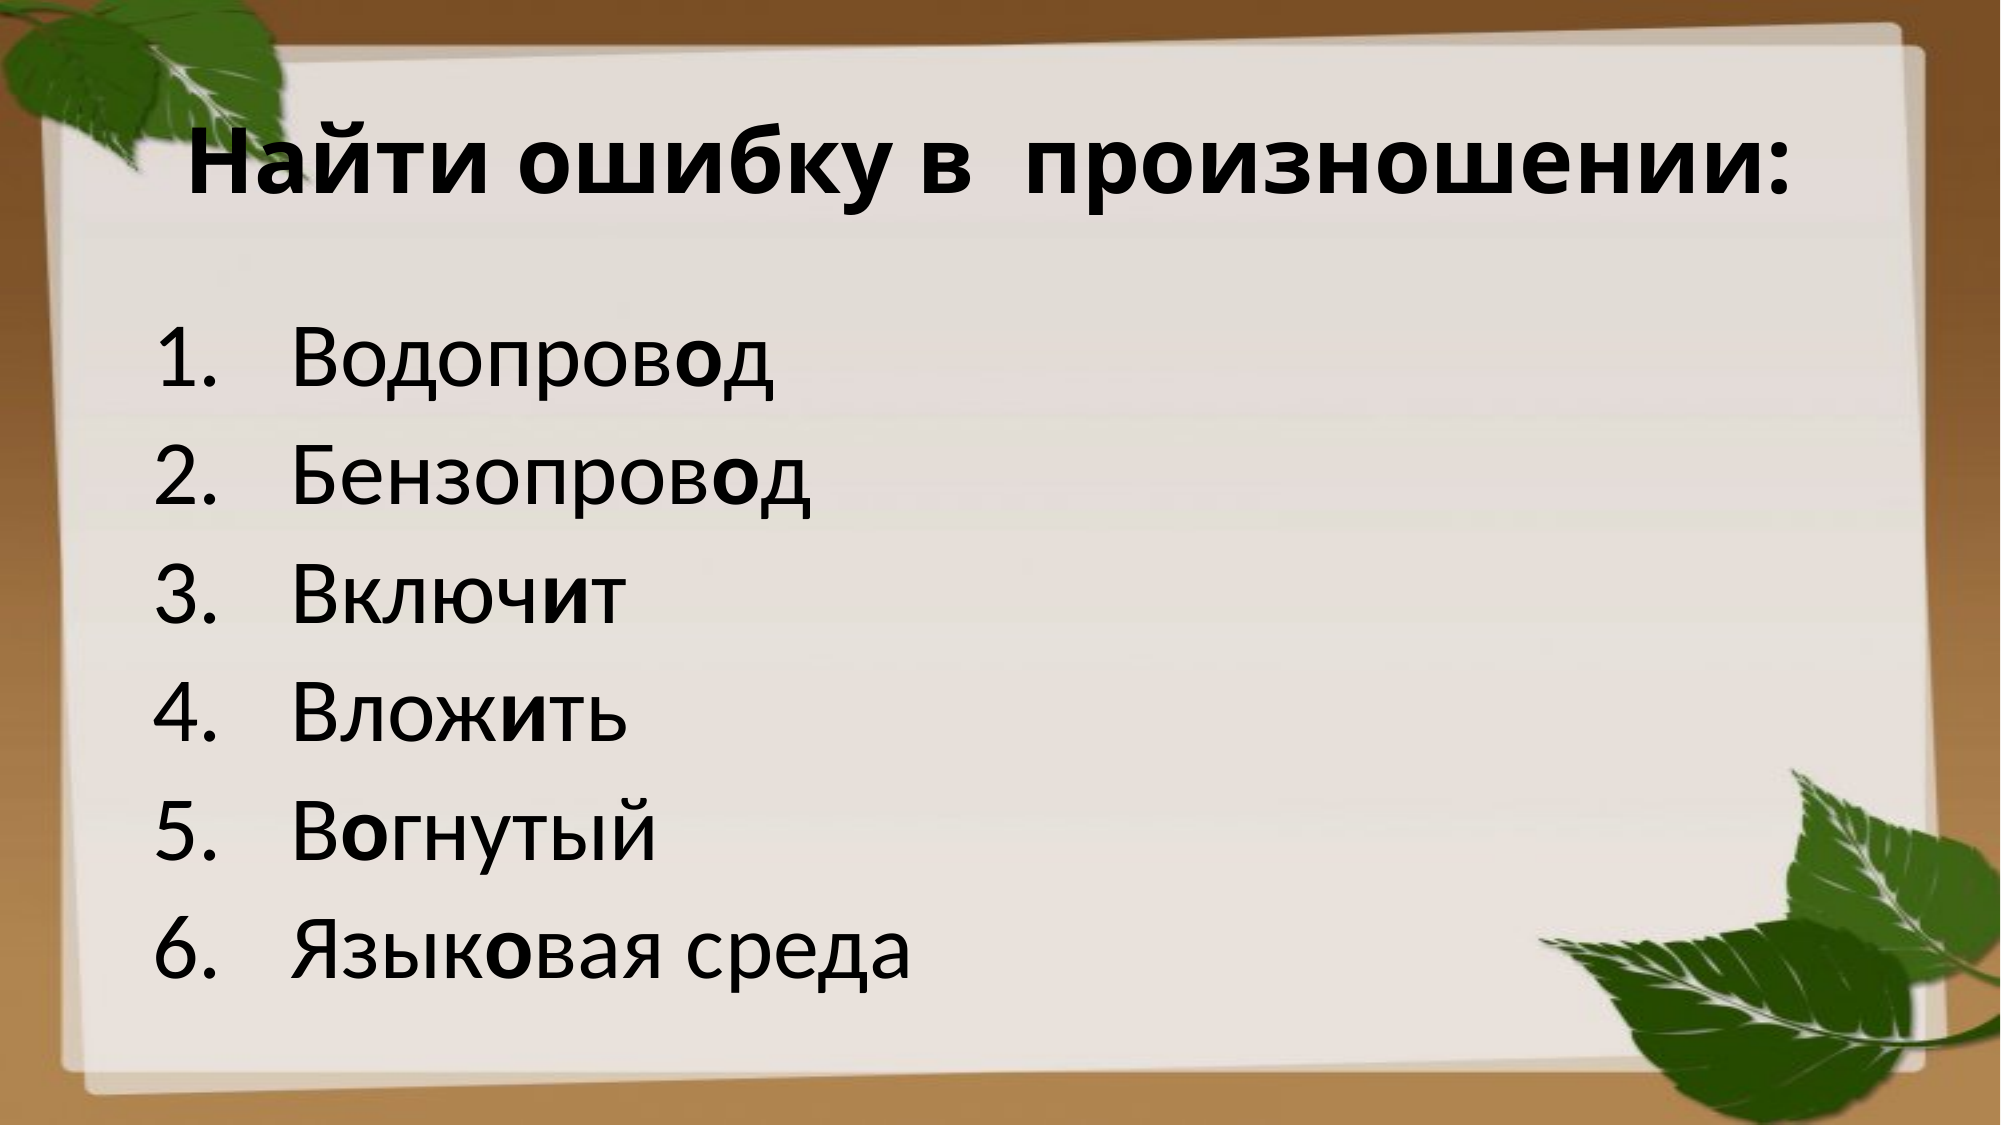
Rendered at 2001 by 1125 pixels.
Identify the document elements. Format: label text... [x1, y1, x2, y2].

title Найти ошибку в произношении: [127, 55, 1853, 274]
list Водопровод Бензопровод Включит Вложить Вогнутый Языковая среда [137, 299, 1863, 1014]
picture [0, 0, 2001, 1125]
